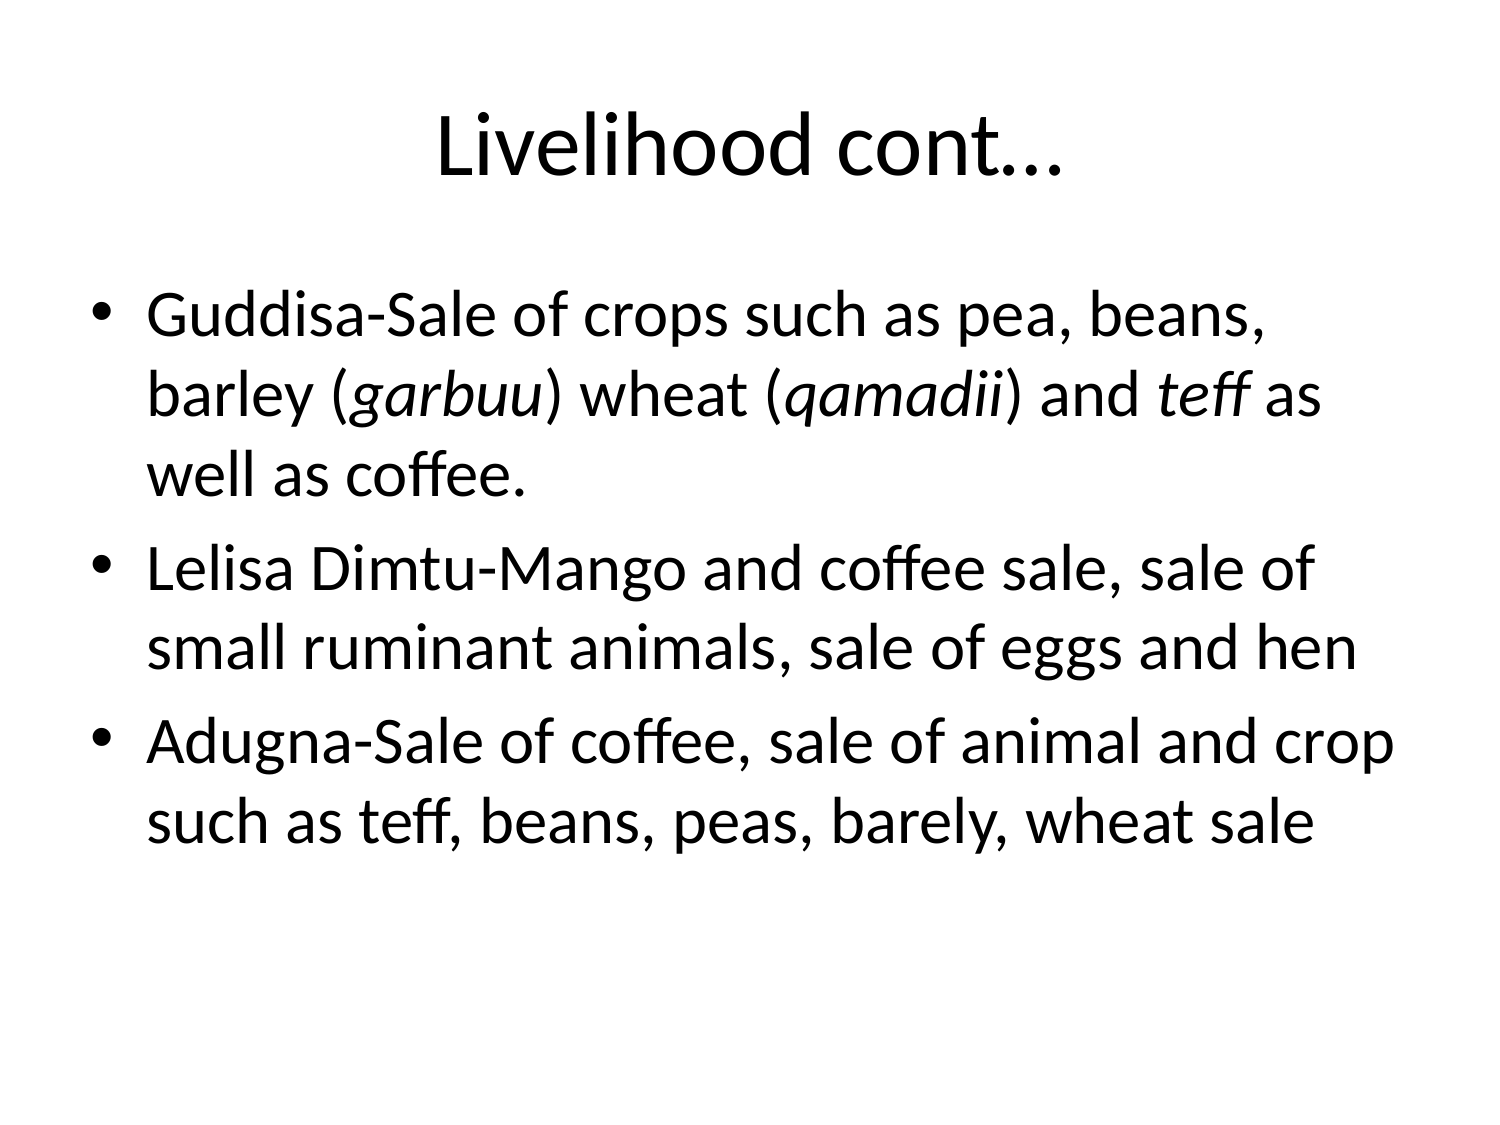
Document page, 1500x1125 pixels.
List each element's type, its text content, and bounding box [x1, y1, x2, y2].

list Guddisa-Sale of crops such as pea, beans, barley (garbuu) wheat (qamadii) and teff as well as coffee. Lelisa Dimtu-Mango and coffee sale, sale of small ruminant animals, sale of eggs and hen Adugna-Sale of coffee, sale of animal and crop such as teff, beans, peas, barely, wheat sale [75, 262, 1425, 1005]
title Livelihood cont… [75, 45, 1425, 233]
